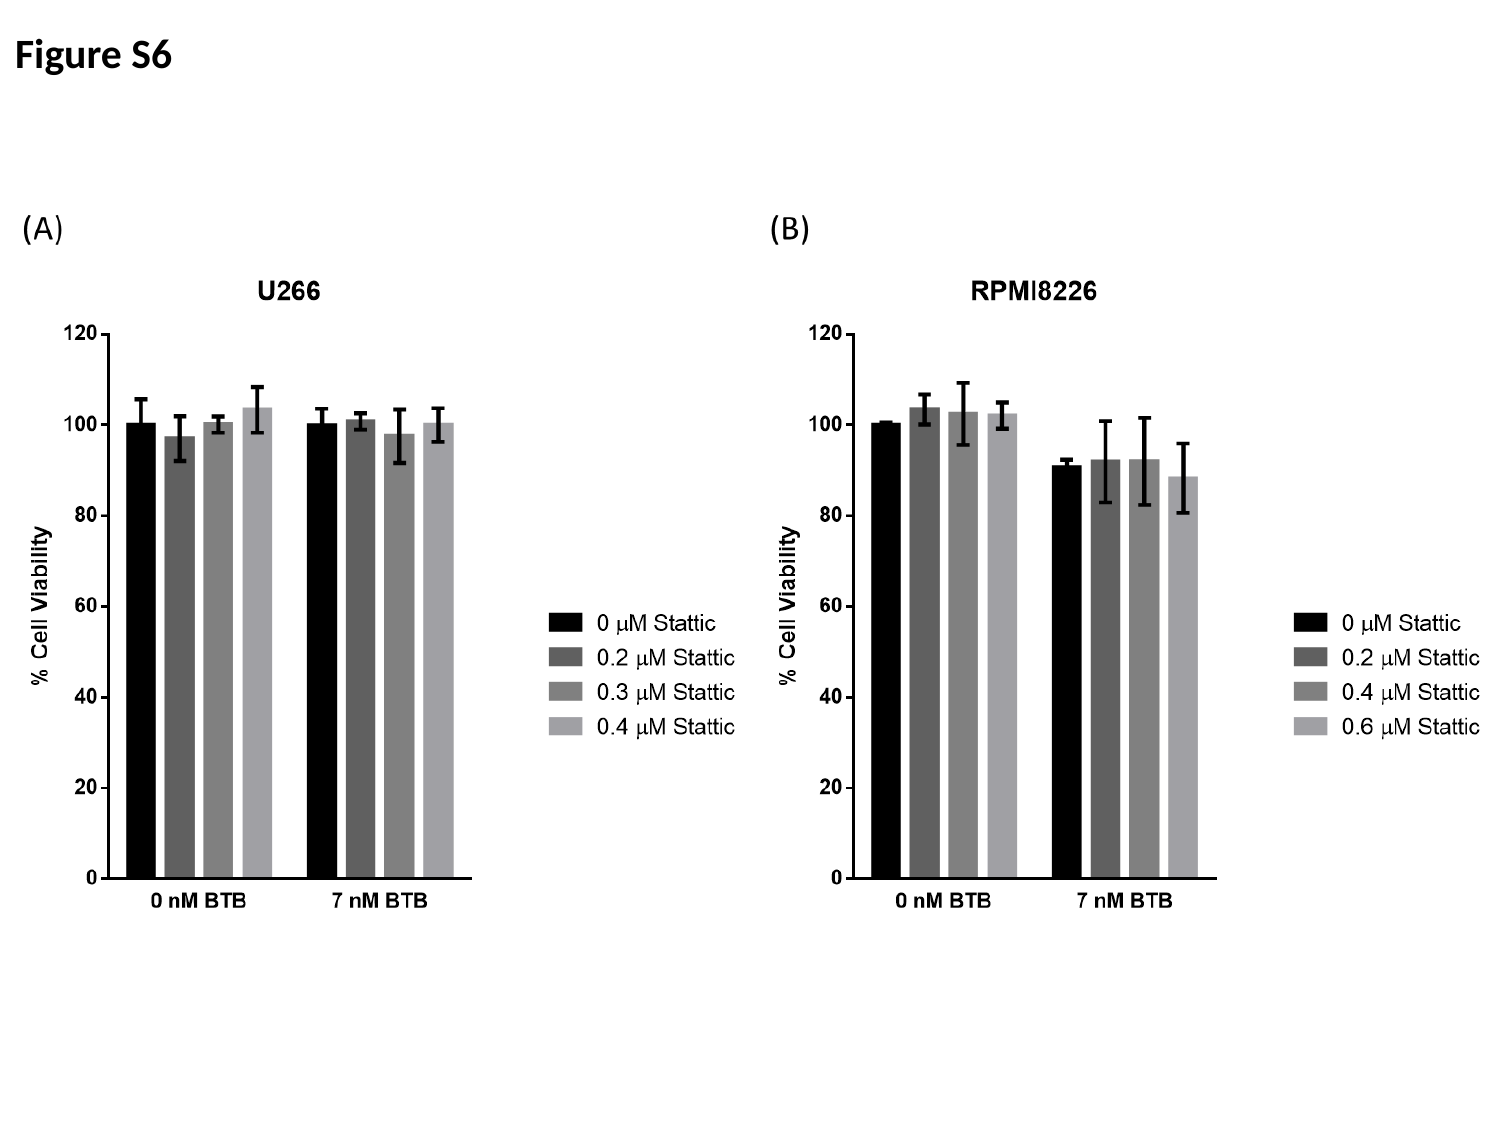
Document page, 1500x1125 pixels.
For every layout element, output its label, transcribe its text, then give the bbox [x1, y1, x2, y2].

picture [0, 194, 1500, 931]
text_box Figure S6 [0, 0, 1500, 111]
